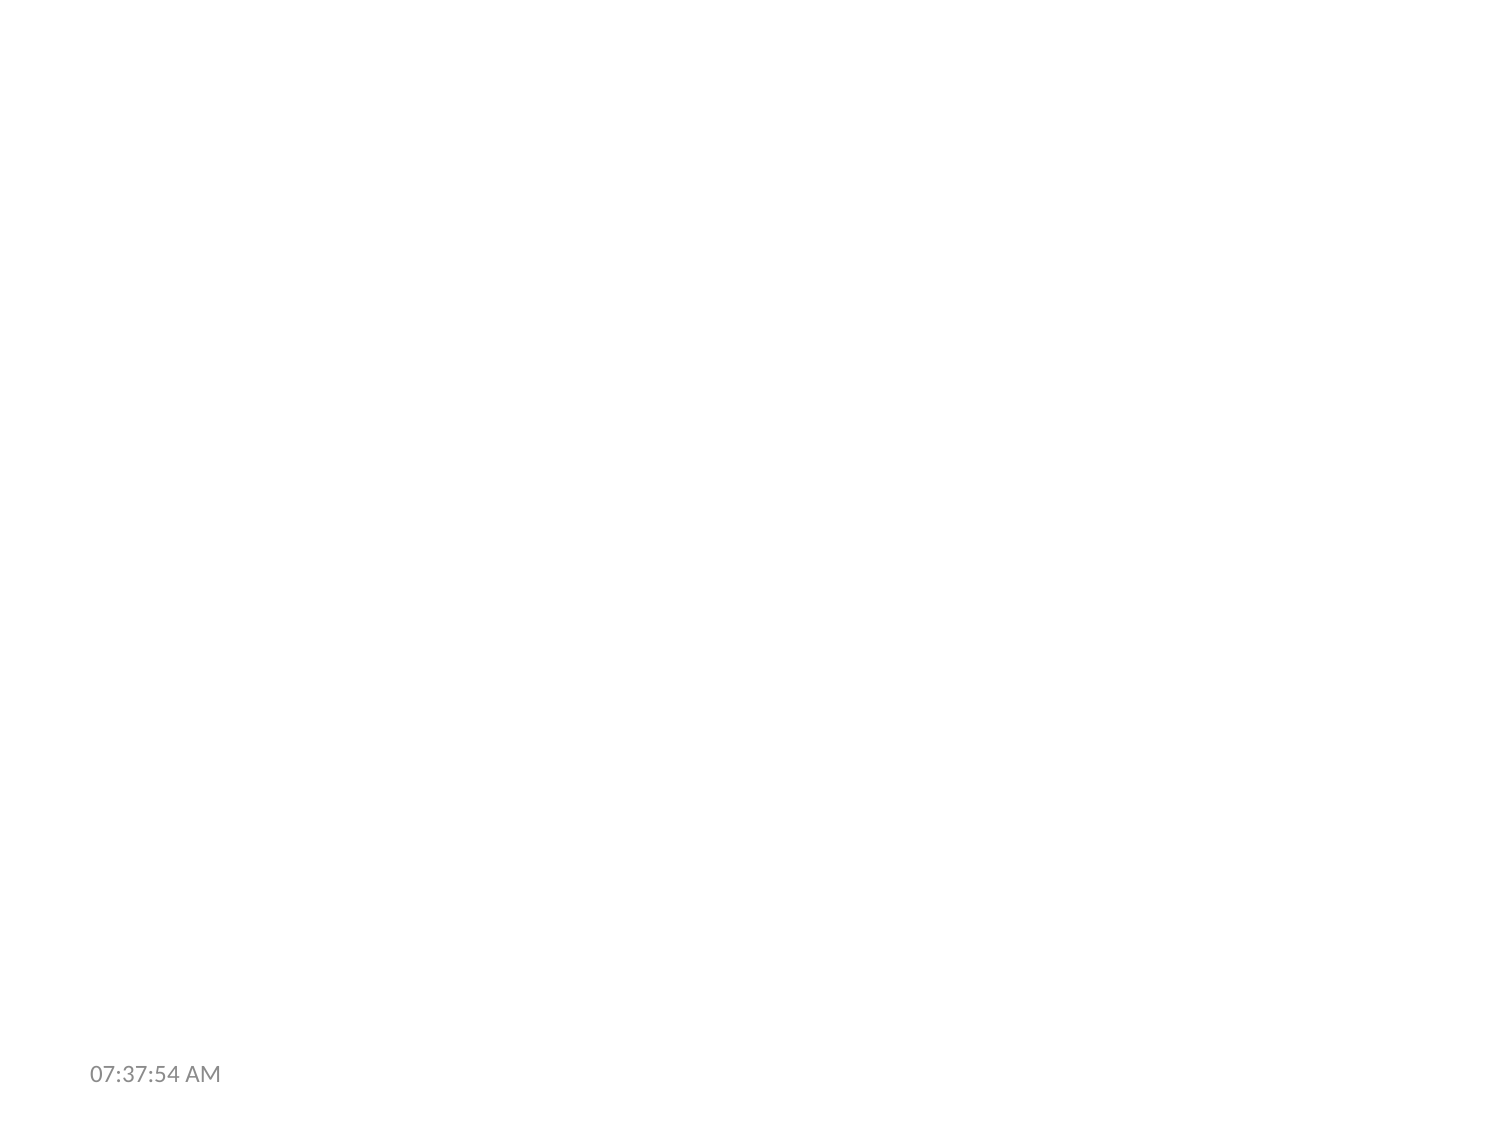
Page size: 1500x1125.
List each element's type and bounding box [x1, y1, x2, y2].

slide_number [75, 1042, 425, 1103]
